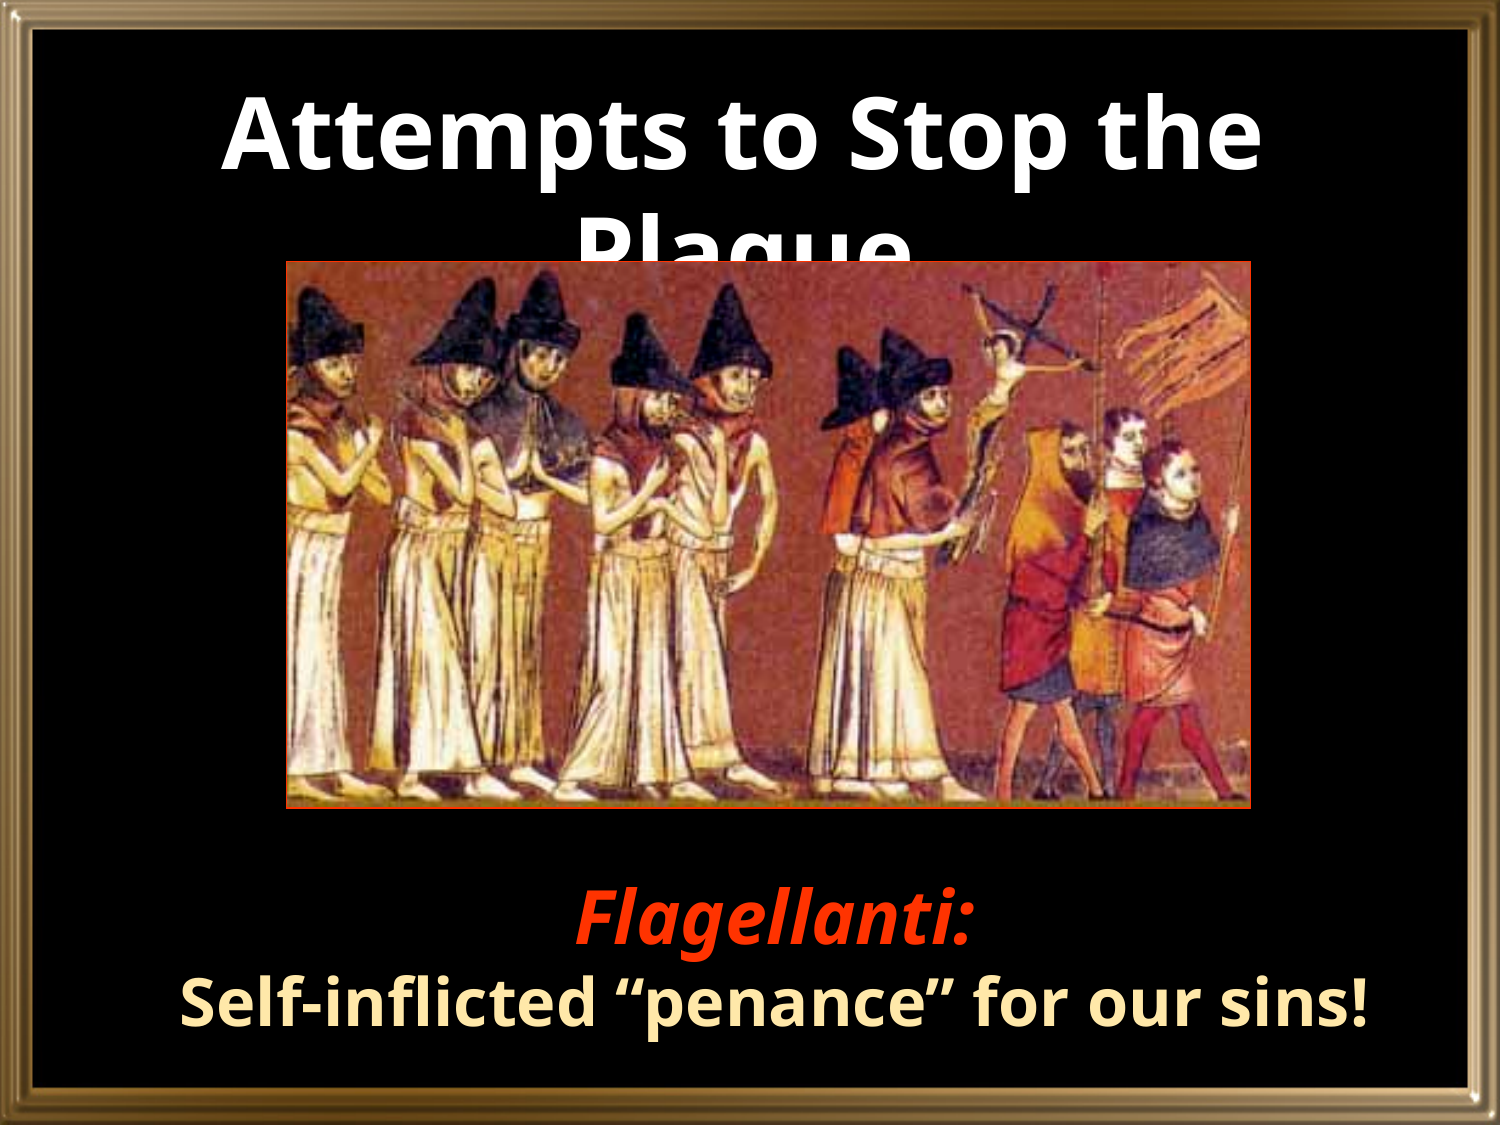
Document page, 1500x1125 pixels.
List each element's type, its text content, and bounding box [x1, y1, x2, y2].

text_box Attempts to Stop the Plague [99, 62, 1388, 318]
picture [0, 0, 1500, 1125]
text_box Flagellanti: Self-inflicted “penance” for our sins! [125, 862, 1425, 1048]
